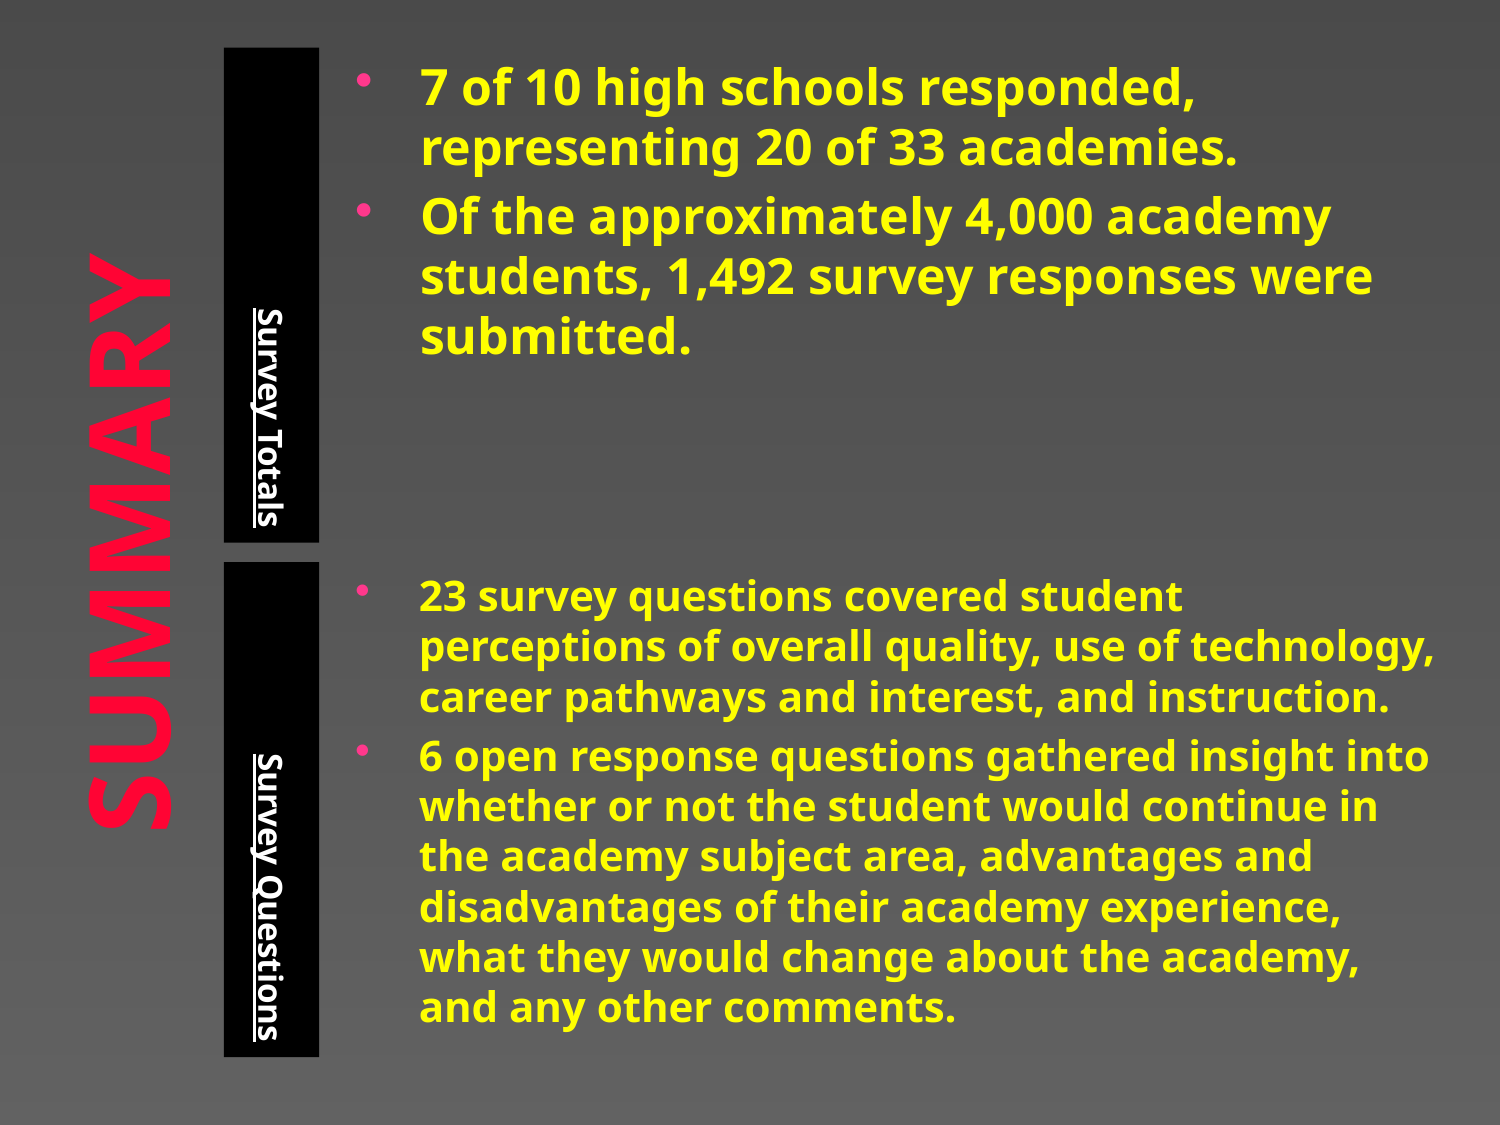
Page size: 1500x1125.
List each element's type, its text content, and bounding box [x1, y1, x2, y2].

text_box SUMMARY [49, 238, 200, 850]
list 7 of 10 high schools responded, representing 20 of 33 academies. Of the approximately 4,000 academy students, 1,492 survey responses were submitted. [331, 47, 1457, 543]
list 23 survey questions covered student perceptions of overall quality, use of technology, career pathways and interest, and instruction. 6 open response questions gathered insight into whether or not the student would continue in the academy subject area, advantages and disadvantages of their academy experience, what they would change about the academy, and any other comments. [331, 562, 1457, 1058]
list Survey Questions [223, 561, 320, 1058]
list Survey Totals [223, 47, 320, 544]
